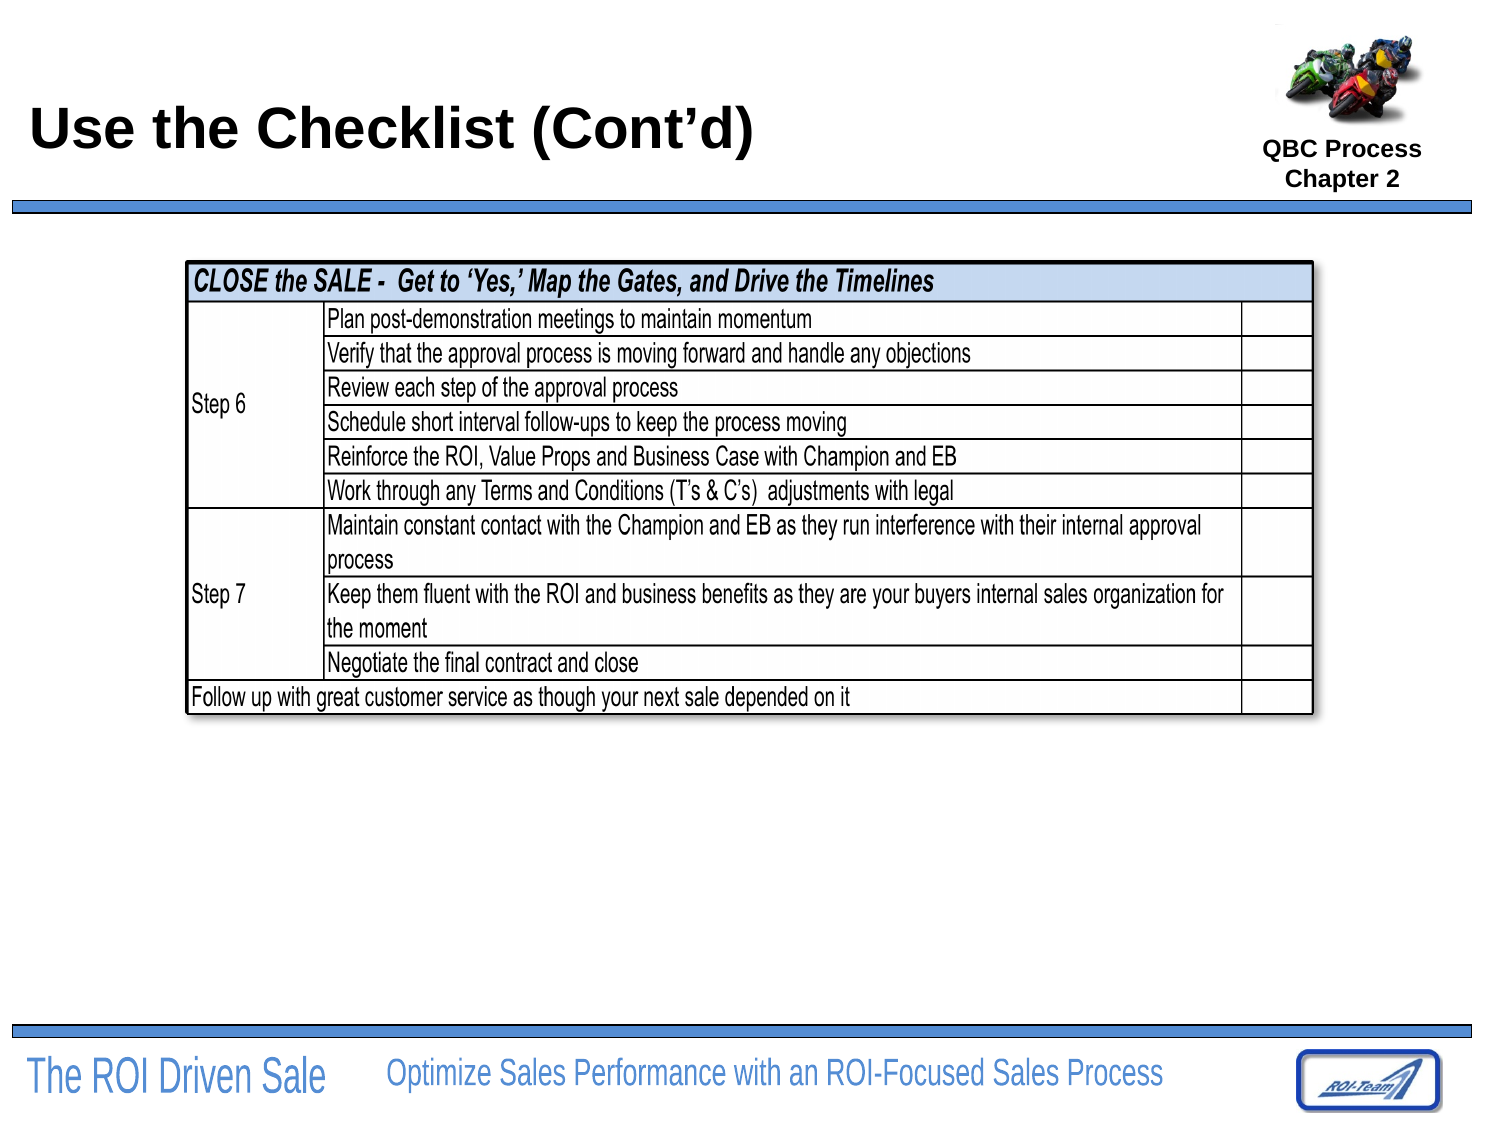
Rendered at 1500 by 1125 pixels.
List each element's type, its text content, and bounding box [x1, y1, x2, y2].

title Use the Checklist (Cont’d) [14, 50, 1163, 200]
picture [1275, 24, 1430, 99]
picture [1296, 1049, 1443, 1113]
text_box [187, 262, 1313, 715]
picture [1275, 100, 1430, 124]
text_box QBC Process Chapter 2 [1222, 124, 1463, 200]
